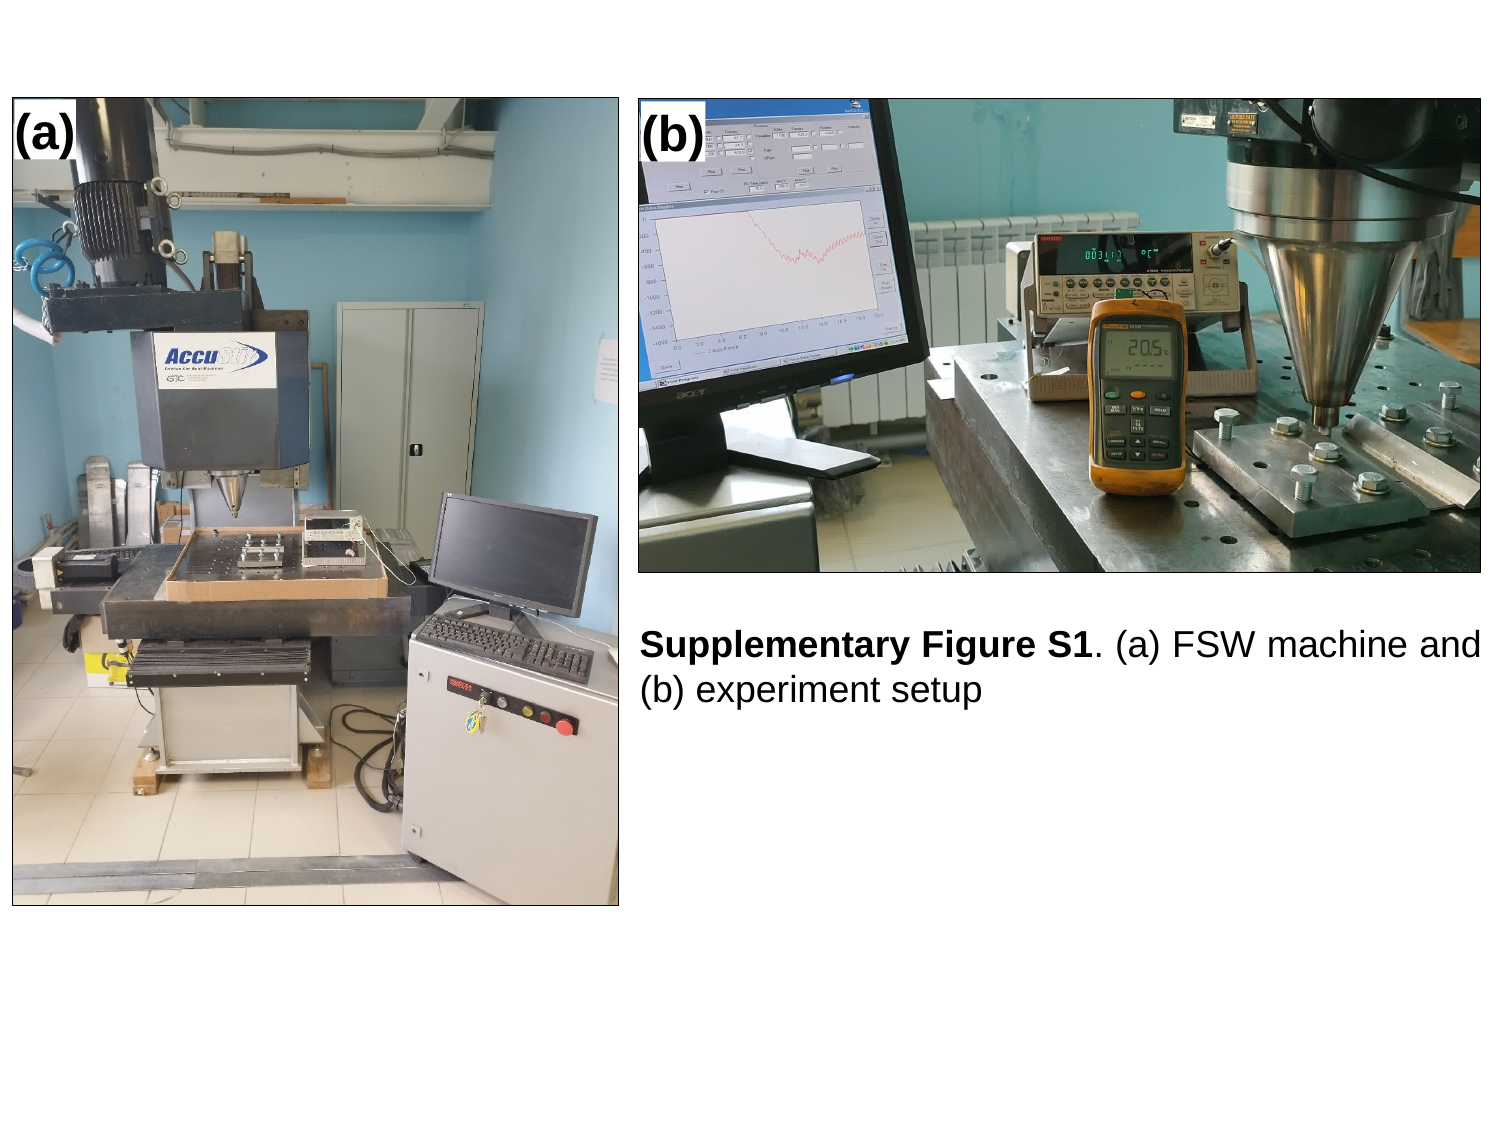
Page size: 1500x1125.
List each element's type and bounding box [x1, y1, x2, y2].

text_box [0, 86, 1494, 921]
